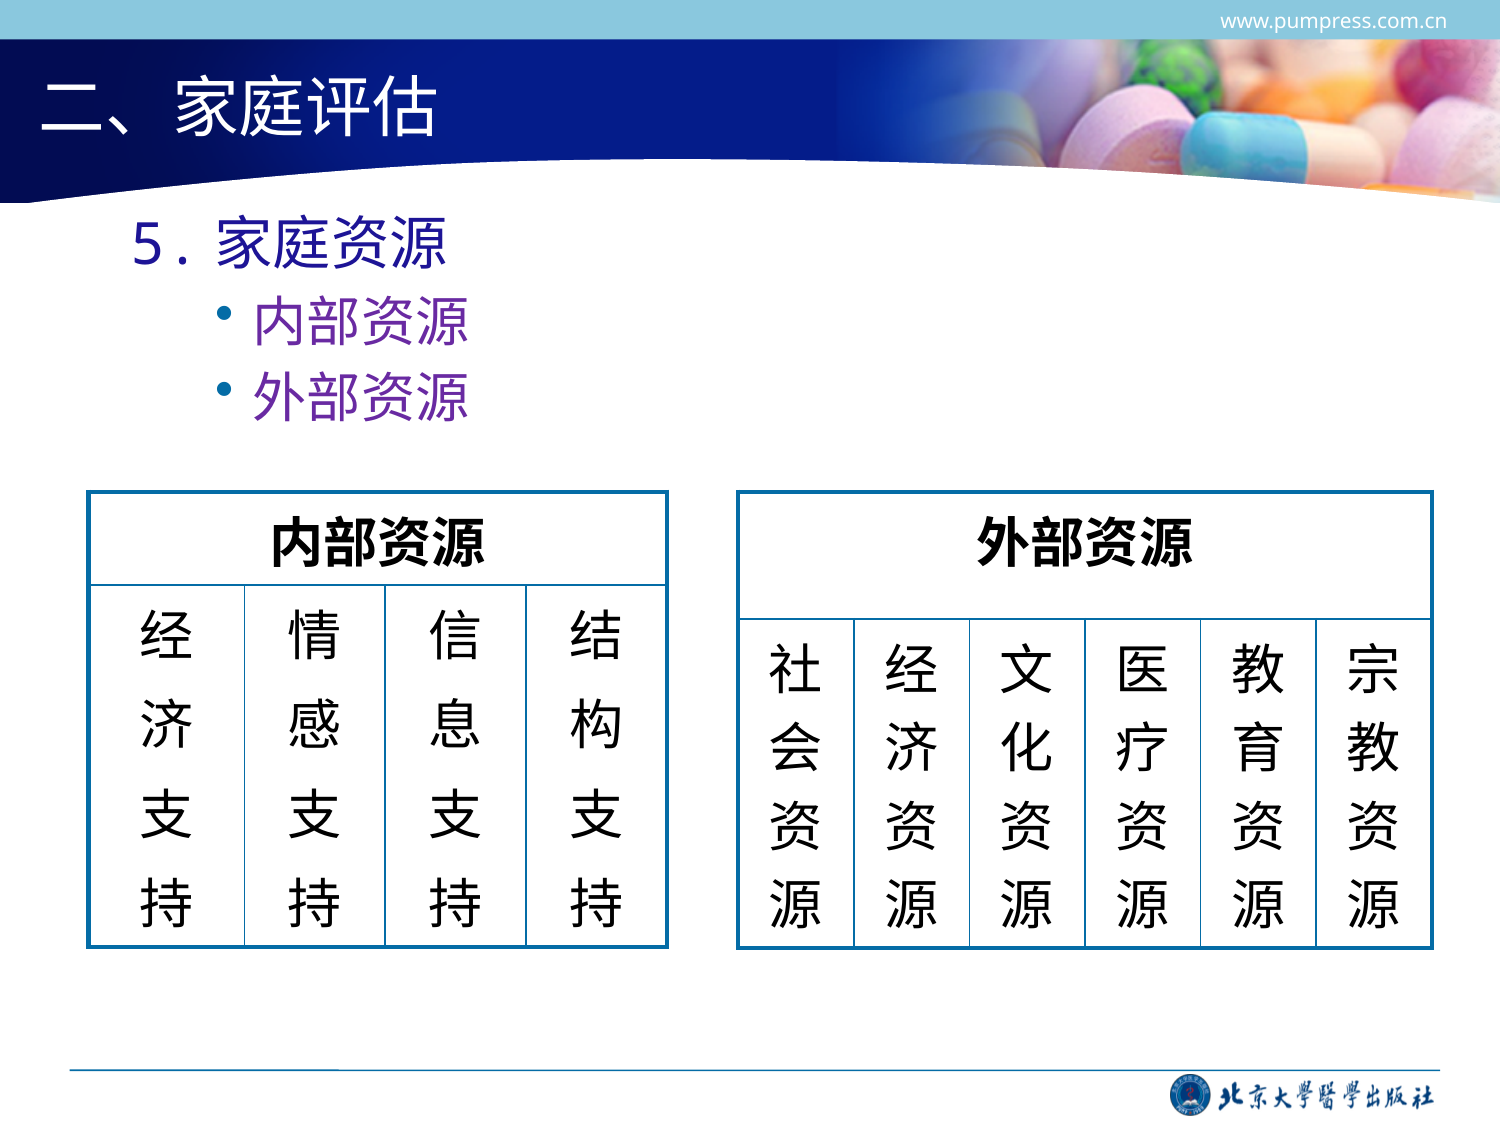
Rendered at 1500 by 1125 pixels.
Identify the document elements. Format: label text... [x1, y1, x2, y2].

table_header 外部资源 [740, 494, 1430, 618]
slide_number www.pumpress.com.cn [1024, 0, 1463, 38]
picture [1170, 1074, 1436, 1118]
table_cell 情 感 支 持 [245, 586, 384, 945]
table_cell 医疗资源 [1086, 620, 1200, 946]
table_cell 文化资源 [970, 620, 1084, 946]
table_cell 经济资源 [855, 620, 969, 946]
table_cell 信 息 支 持 [386, 586, 525, 945]
table_cell 经 济 支 持 [91, 586, 244, 945]
table_header 内部资源 [91, 494, 665, 584]
table_cell 教育资源 [1201, 620, 1315, 946]
table_cell 社会资源 [740, 620, 853, 946]
table_cell 结 构 支 持 [527, 586, 665, 945]
picture [0, 40, 1500, 203]
list 5.家庭资源 内部资源 外部资源 [49, 198, 1463, 1026]
title 二、家庭评估 [23, 58, 1349, 152]
table_cell 宗教资源 [1317, 620, 1430, 946]
